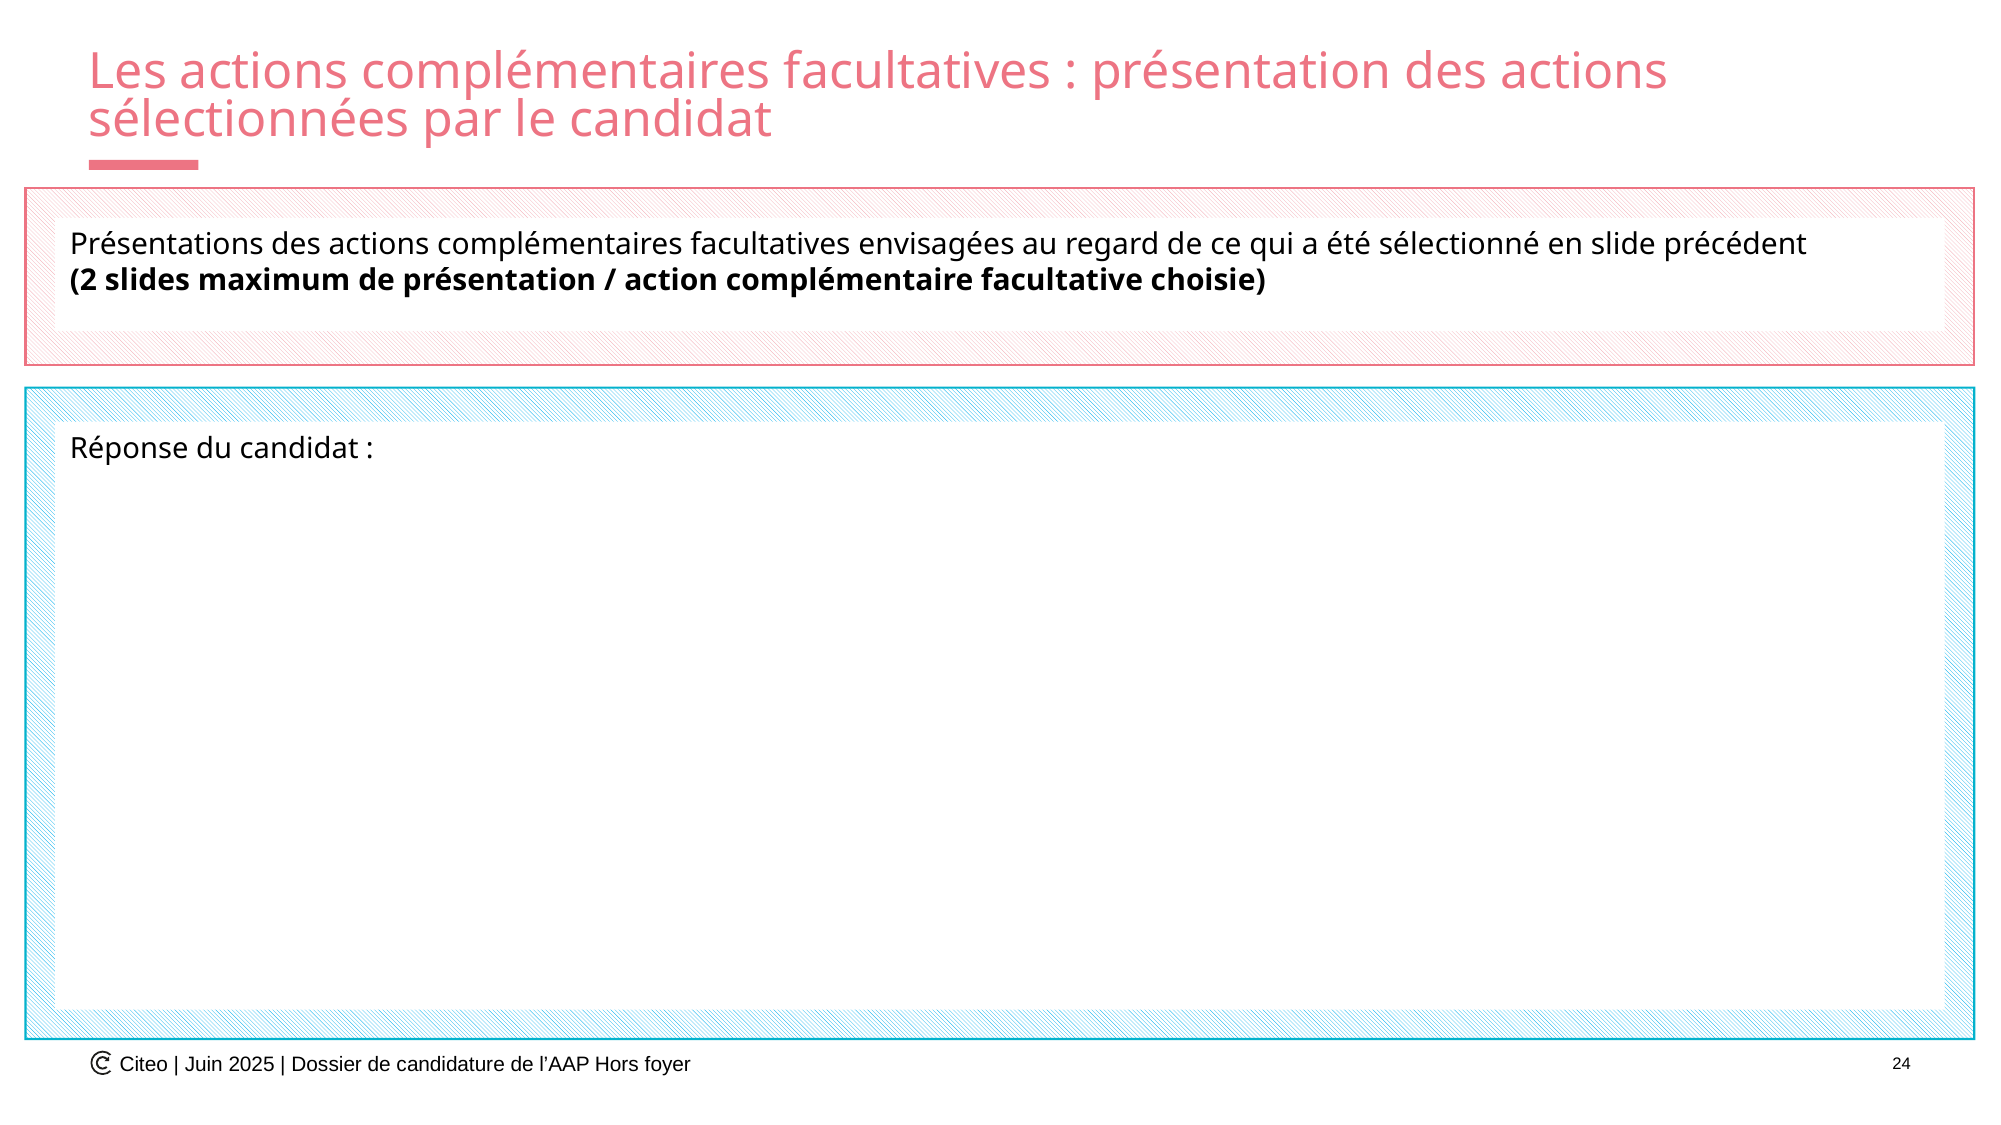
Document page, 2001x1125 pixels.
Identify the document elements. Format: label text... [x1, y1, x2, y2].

footer Citeo | Juin 2025 | Dossier de candidature de l’AAP Hors foyer [119, 1040, 1799, 1093]
text_box Présentations des actions complémentaires facultatives envisagées au regard de ce qui a été sélectionné en slide précédent (2 slides maximum de présentation / action complémentaire facultative choisie) [55, 217, 1945, 332]
title Les actions complémentaires facultatives : présentation des actions sélectionnées par le candidat [73, 31, 1910, 165]
text_box [24, 387, 1975, 1040]
slide_number 24 [1808, 1040, 1927, 1094]
text_box [24, 187, 1975, 366]
text_box Réponse du candidat : [55, 421, 1945, 1010]
